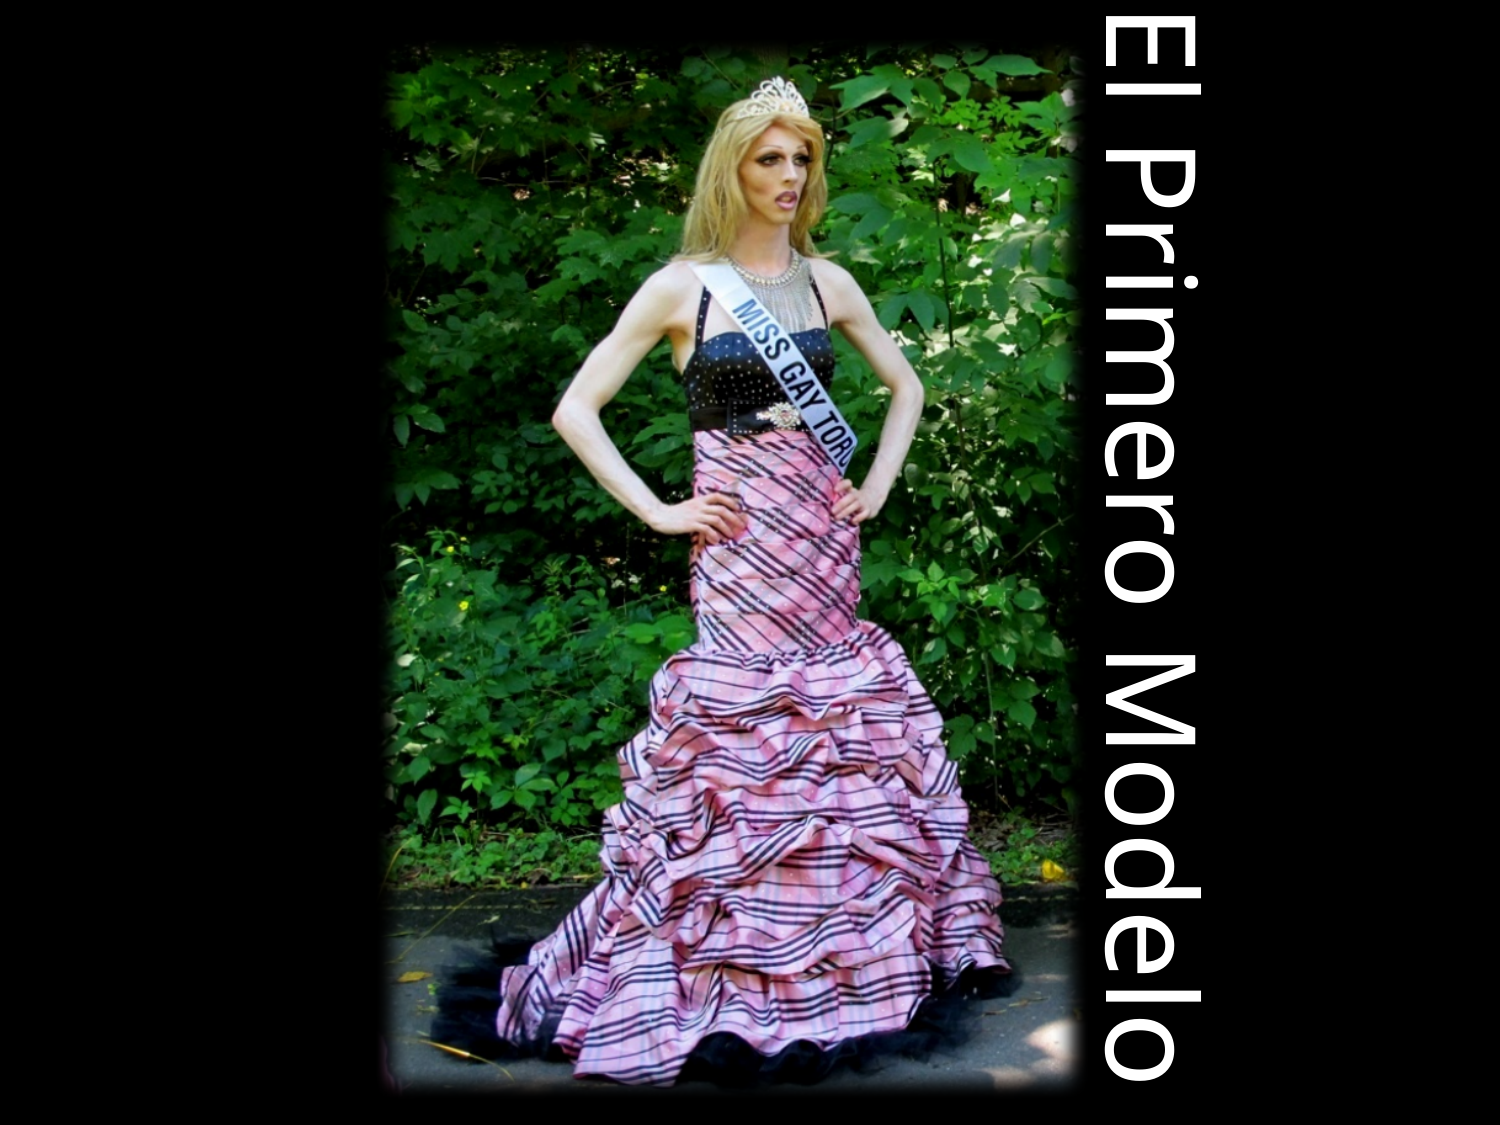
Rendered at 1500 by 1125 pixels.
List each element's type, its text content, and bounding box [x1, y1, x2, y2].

picture [374, 37, 1088, 1101]
text_box El Primero Modelo [1062, 0, 1251, 1125]
